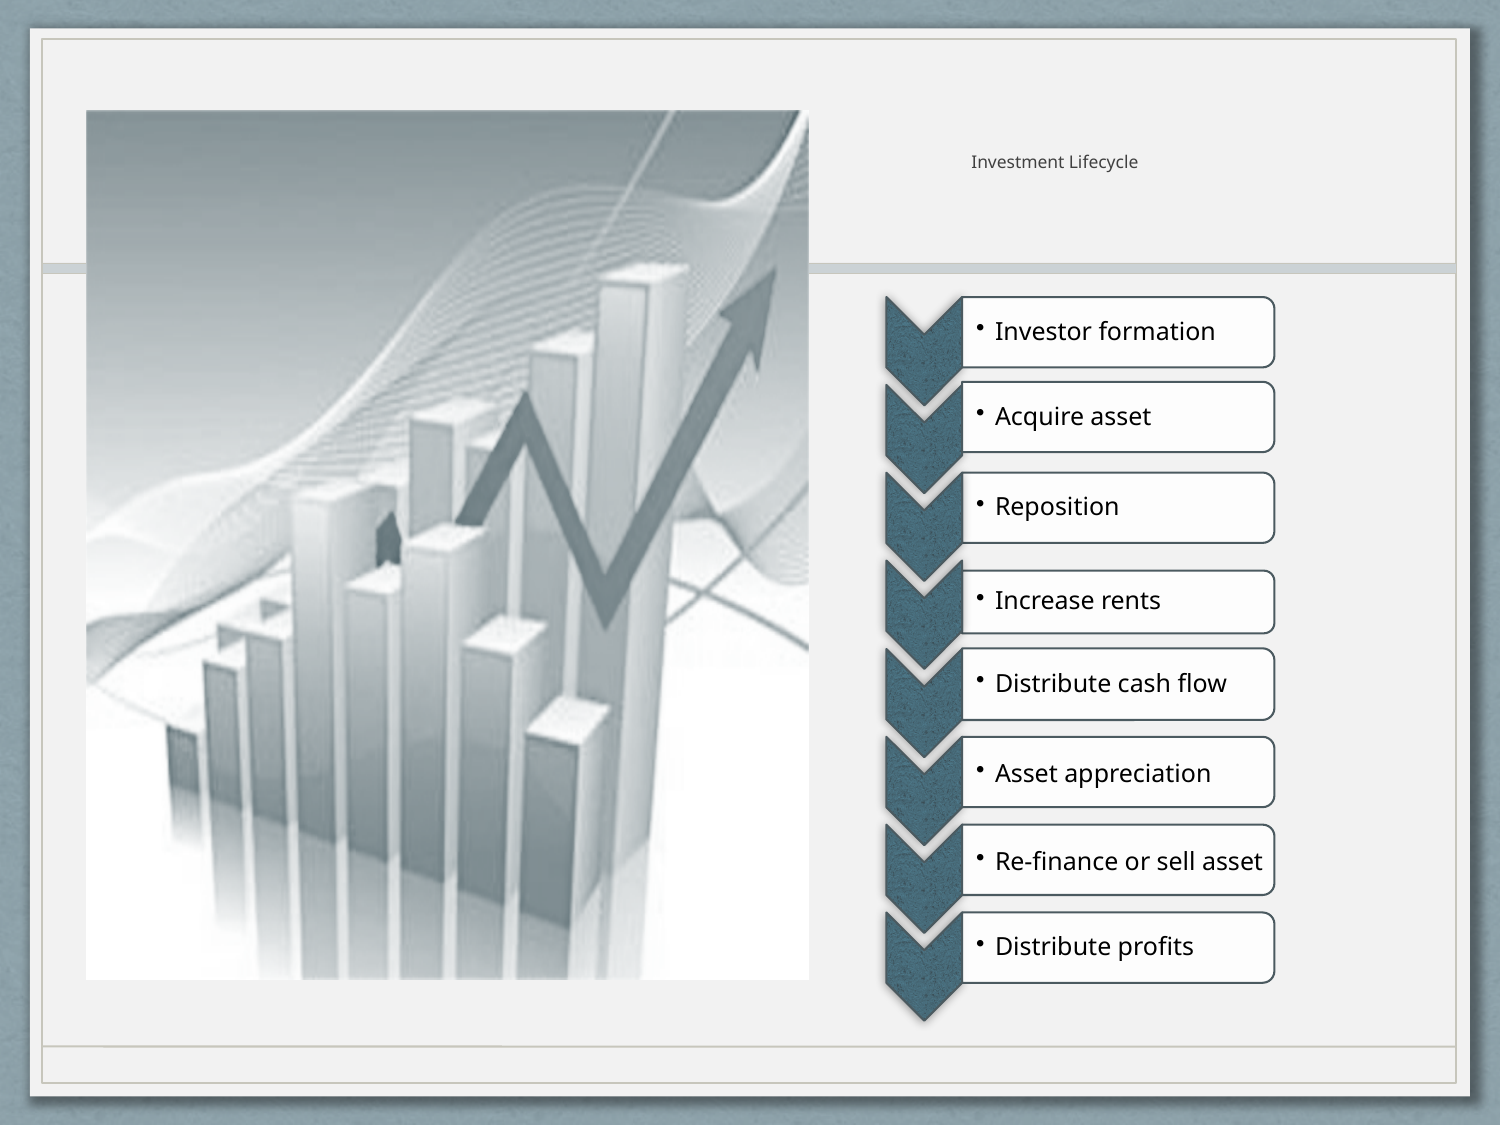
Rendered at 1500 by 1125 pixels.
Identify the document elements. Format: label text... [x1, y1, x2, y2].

picture [86, 110, 810, 980]
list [885, 289, 1275, 1029]
title Investment Lifecycle [823, 143, 1353, 230]
